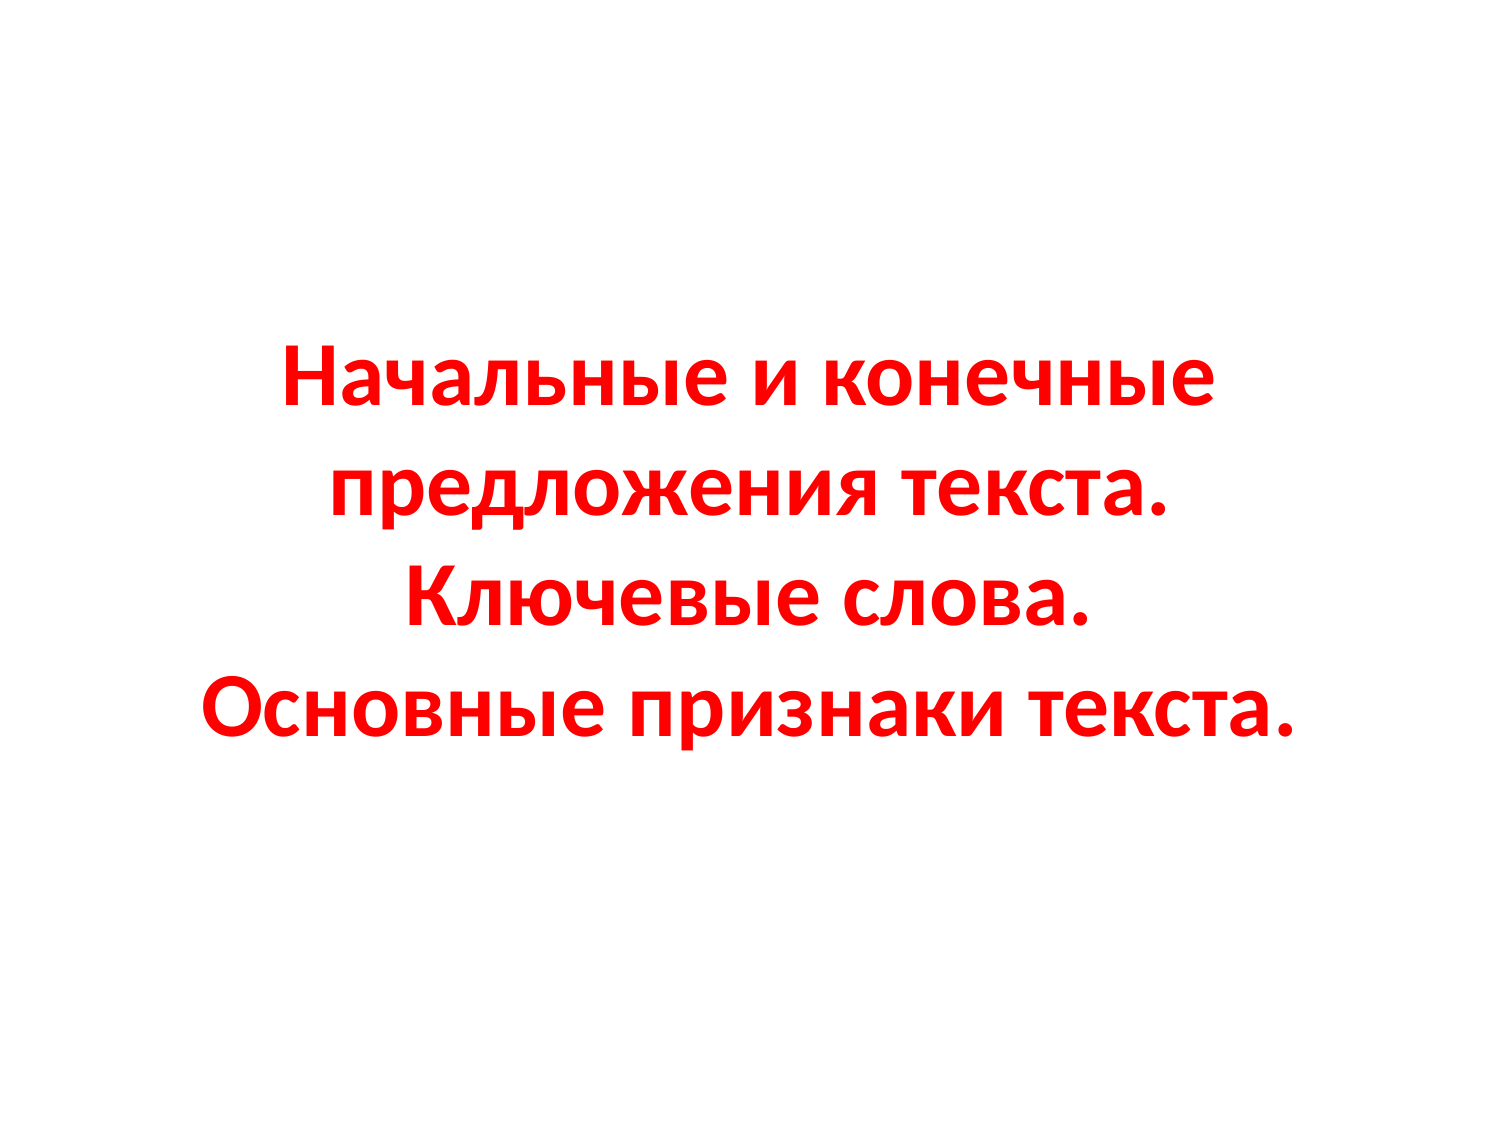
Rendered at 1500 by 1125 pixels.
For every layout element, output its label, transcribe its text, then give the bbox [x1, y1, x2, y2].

title Начальные и конечные предложения текста. Ключевые слова. Основные признаки текста. [75, 45, 1425, 1024]
